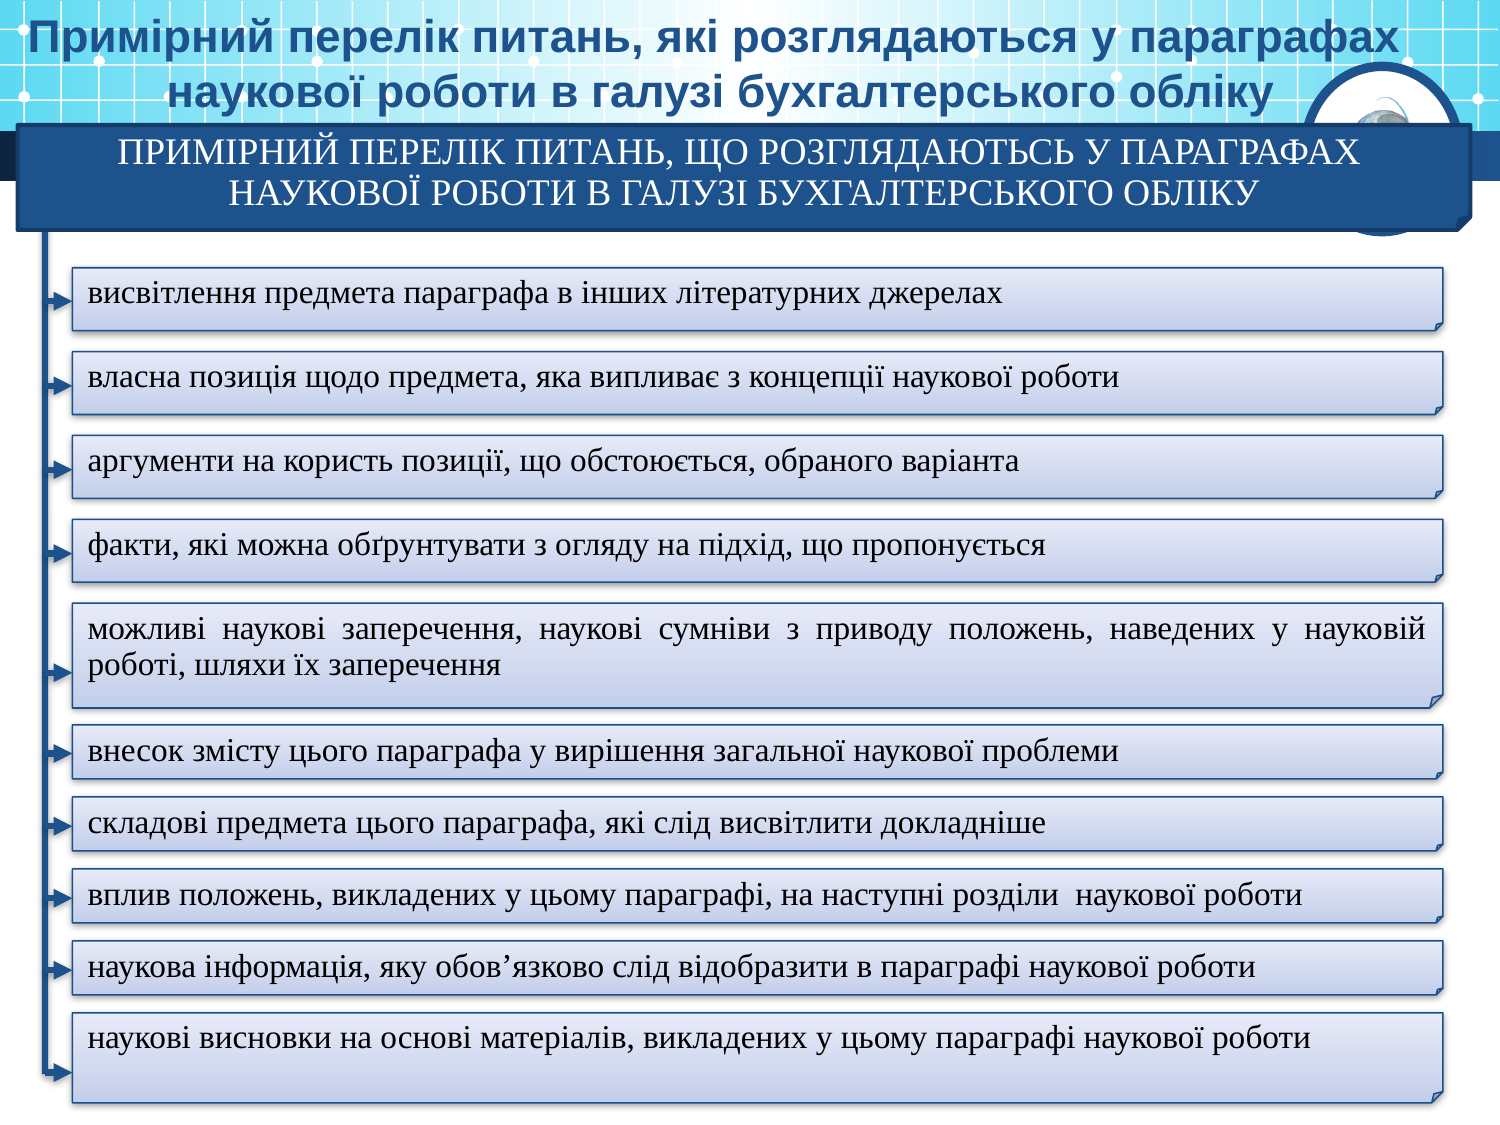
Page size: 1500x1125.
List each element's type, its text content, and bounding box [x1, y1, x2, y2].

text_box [17, 124, 1471, 1104]
text_box Примірний перелік питань, які розглядаються у параграфах наукової роботи в галузі бухгалтерського обліку [0, 0, 1471, 124]
